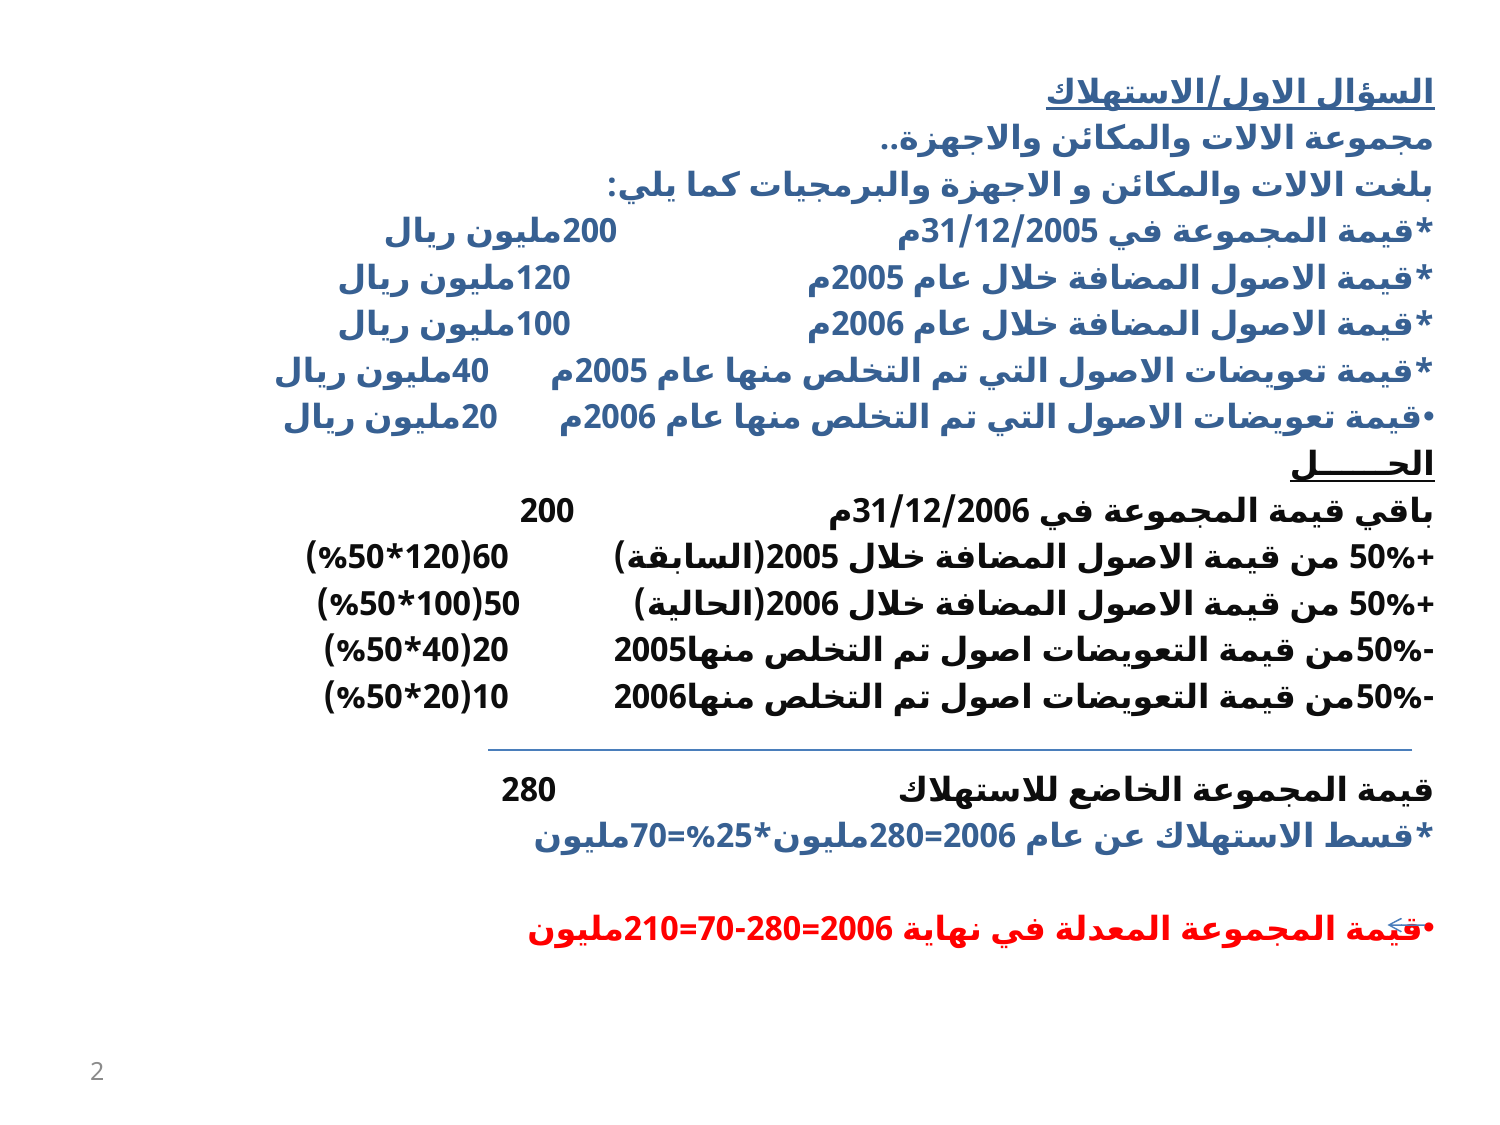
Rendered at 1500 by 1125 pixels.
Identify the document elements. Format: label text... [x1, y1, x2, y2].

slide_number 2 [75, 1042, 425, 1103]
subtitle السؤال الاول/الاستهلاك مجموعة الالات والمكائن والاجهزة.. بلغت الالات والمكائن و الاجهزة والبرمجيات كما يلي: *قيمة المجموعة في 31/12/2005م 200مليون ريال *قيمة الاصول المضافة خلال عام 2005م 120مليون ريال *قيمة الاصول المضافة خلال عام 2006م 100مليون ريال *قيمة تعويضات الاصول التي تم التخلص منها عام 2005م 40مليون ريال قيمة تعويضات الاصول التي تم التخلص منها عام 2006م 20مليون ريال الحــــــل باقي قيمة المجموعة في 31/12/2006م 200 +50% من قيمة الاصول المضافة خلال 2005(السابقة) 60(120*50%) +50% من قيمة الاصول المضافة خلال 2006(الحالية) 50(100*50%) -50%من قيمة التعويضات اصول تم التخلص منها2005 20(40*50%) -50%من قيمة التعويضات اصول تم التخلص منها2006 10(20*50%) قيمة المجموعة الخاضع للاستهلاك 280 *قسط الاستهلاك عن عام 2006=280مليون*25%=70مليون قيمة المجموعة المعدلة في نهاية 2006=280-70=210مليون [62, 62, 1450, 1075]
